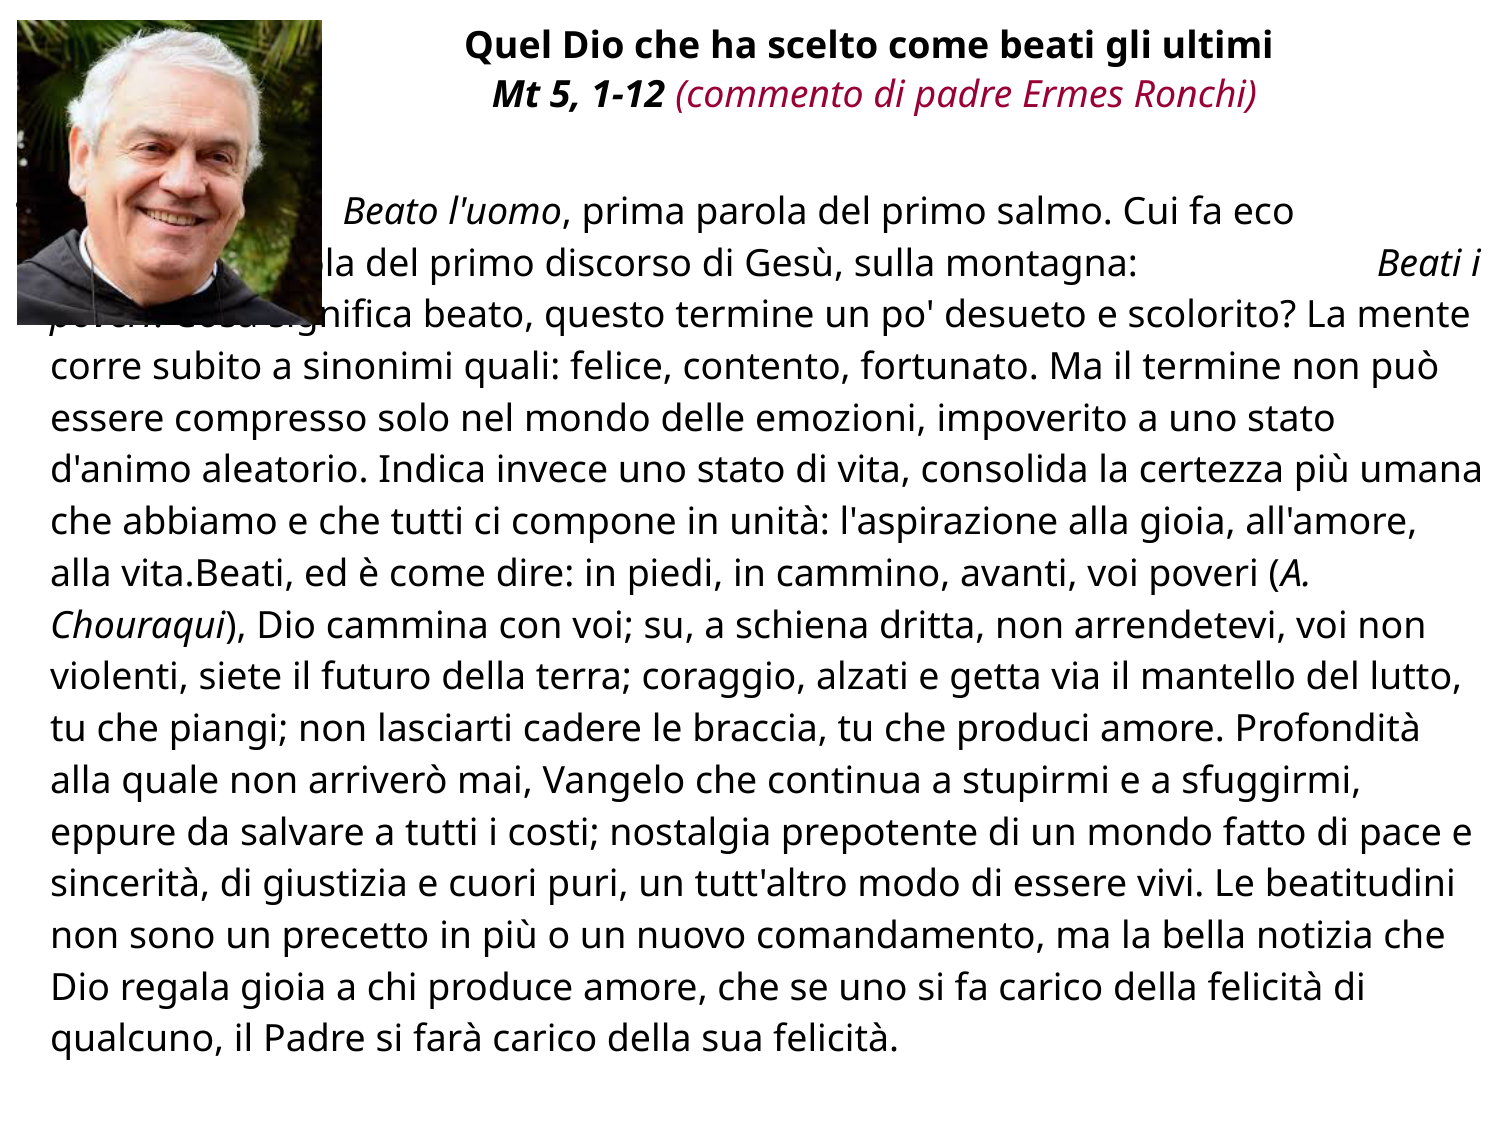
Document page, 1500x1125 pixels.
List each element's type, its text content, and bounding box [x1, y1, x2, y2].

picture [17, 20, 322, 325]
text_box Quel Dio che ha scelto come beati gli ultimi Mt 5, 1-12 (commento di padre Ermes Ronchi) [244, 13, 1495, 124]
text_box Beato l'uomo, prima parola del primo salmo. Cui fa eco la prima parola del primo discorso di Gesù, sulla montagna: Beati i poveri. Cosa significa beato, questo termine un po' desueto e scolorito? La mente corre subito a sinonimi quali: felice, contento, fortunato. Ma il termine non può essere compresso solo nel mondo delle emozioni, impoverito a uno stato d'animo aleatorio. Indica invece uno stato di vita, consolida la certezza più umana che abbiamo e che tutti ci compone in unità: l'aspirazione alla gioia, all'amore, alla vita.Beati, ed è come dire: in piedi, in cammino, avanti, voi poveri (A. Chouraqui), Dio cammina con voi; su, a schiena dritta, non arrendetevi, voi non violenti, siete il futuro della terra; coraggio, alzati e getta via il mantello del lutto, tu che piangi; non lasciarti cadere le braccia, tu che produci amore. Profondità alla quale non arriverò mai, Vangelo che continua a stupirmi e a sfuggirmi, eppure da salvare a tutti i costi; nostalgia prepotente di un mondo fatto di pace e sincerità, di giustizia e cuori puri, un tutt'altro modo di essere vivi. Le beatitudini non sono un precetto in più o un nuovo comandamento, ma la bella notizia che Dio regala gioia a chi produce amore, che se uno si fa carico della felicità di qualcuno, il Padre si farà carico della sua felicità. [0, 172, 1500, 710]
text_box Beato l'uomo, prima parola del primo salmo. Cui fa eco la prima parola del primo discorso di Gesù, sulla montagna: Beati i poveri. Cosa significa beato, questo termine un po' desueto e scolorito? La mente corre subito a sinonimi quali: felice, contento, fortunato. Ma il termine non può essere compresso solo nel mondo delle emozioni, impoverito a uno stato d'animo aleatorio. Indica invece uno stato di vita, consolida la certezza più umana che abbiamo e che tutti ci compone in unità: l'aspirazione alla gioia, all'amore, alla vita.Beati, ed è come dire: in piedi, in cammino, avanti, voi poveri (A. Chouraqui), Dio cammina con voi; su, a schiena dritta, non arrendetevi, voi non violenti, siete il futuro della terra; coraggio, alzati e getta via il mantello del lutto, tu che piangi; non lasciarti cadere le braccia, tu che produci amore. Profondità alla quale non arriverò mai, Vangelo che continua a stupirmi e a sfuggirmi, eppure da salvare a tutti i costi; nostalgia prepotente di un mondo fatto di pace e sincerità, di giustizia e cuori puri, un tutt'altro modo di essere vivi. Le beatitudini non sono un precetto in più o un nuovo comandamento, ma la bella notizia che Dio regala gioia a chi produce amore, che se uno si fa carico della felicità di qualcuno, il Padre si farà carico della sua felicità. [0, 801, 1500, 1067]
text_box Beato l'uomo, prima parola del primo salmo. Cui fa eco la prima parola del primo discorso di Gesù, sulla montagna: Beati i poveri. Cosa significa beato, questo termine un po' desueto e scolorito? La mente corre subito a sinonimi quali: felice, contento, fortunato. Ma il termine non può essere compresso solo nel mondo delle emozioni, impoverito a uno stato d'animo aleatorio. Indica invece uno stato di vita, consolida la certezza più umana che abbiamo e che tutti ci compone in unità: l'aspirazione alla gioia, all'amore, alla vita.Beati, ed è come dire: in piedi, in cammino, avanti, voi poveri (A. Chouraqui), Dio cammina con voi; su, a schiena dritta, non arrendetevi, voi non violenti, siete il futuro della terra; coraggio, alzati e getta via il mantello del lutto, tu che piangi; non lasciarti cadere le braccia, tu che produci amore. Profondità alla quale non arriverò mai, Vangelo che continua a stupirmi e a sfuggirmi, eppure da salvare a tutti i costi; nostalgia prepotente di un mondo fatto di pace e sincerità, di giustizia e cuori puri, un tutt'altro modo di essere vivi. Le beatitudini non sono un precetto in più o un nuovo comandamento, ma la bella notizia che Dio regala gioia a chi produce amore, che se uno si fa carico della felicità di qualcuno, il Padre si farà carico della sua felicità. [0, 711, 1500, 799]
